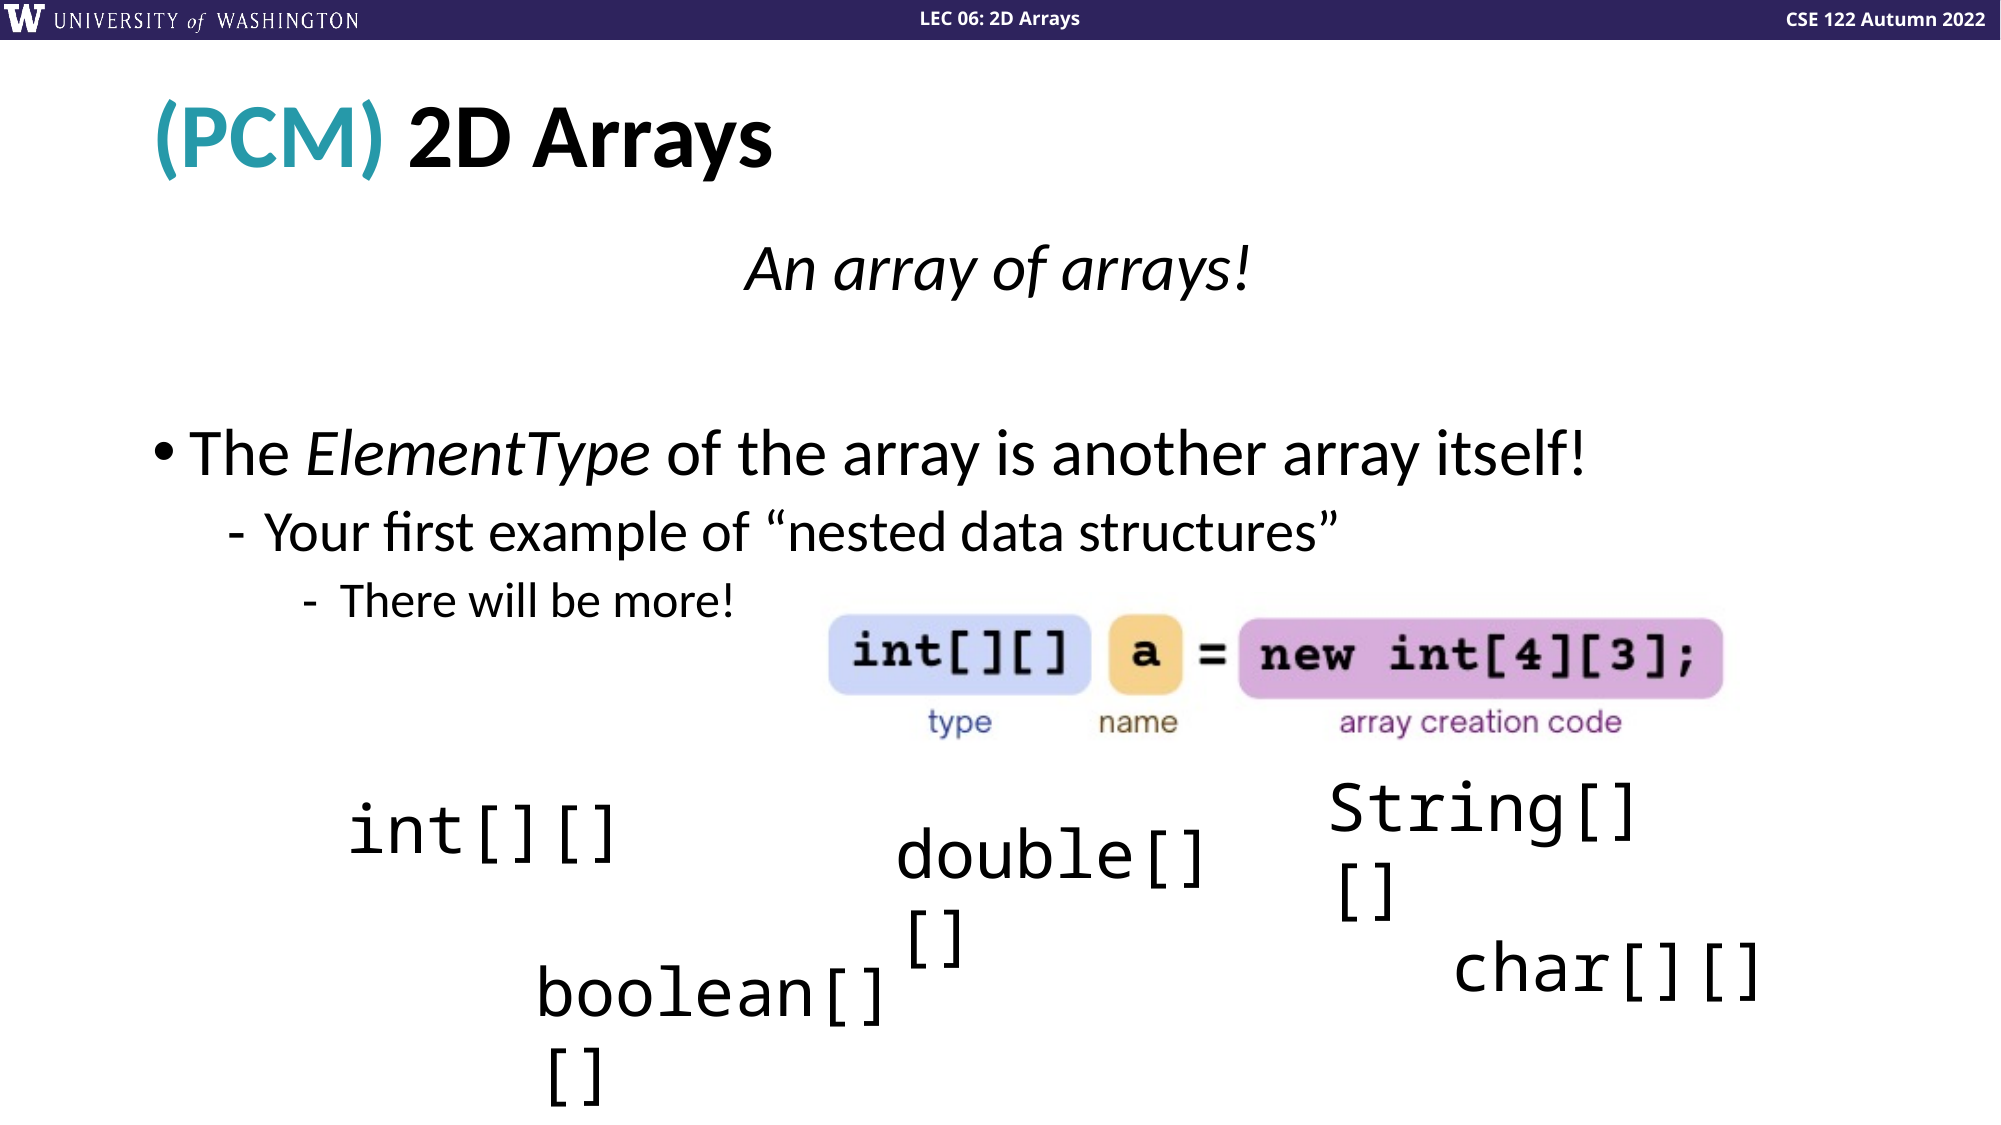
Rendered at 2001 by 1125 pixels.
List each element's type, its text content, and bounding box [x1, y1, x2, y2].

list An array of arrays! The ElementType of the array is another array itself! Your first example of “nested data structures” There will be more! [137, 224, 1863, 1014]
text_box int[][] [331, 779, 667, 875]
text_box double[][] [880, 804, 1285, 980]
title (PCM) 2D Arrays [137, 74, 1863, 200]
text_box char[][] [1436, 917, 1807, 1012]
picture [792, 592, 1740, 758]
text_box boolean[][] [520, 942, 968, 1118]
picture [4, 4, 358, 33]
text_box String[][] [1311, 758, 1729, 932]
